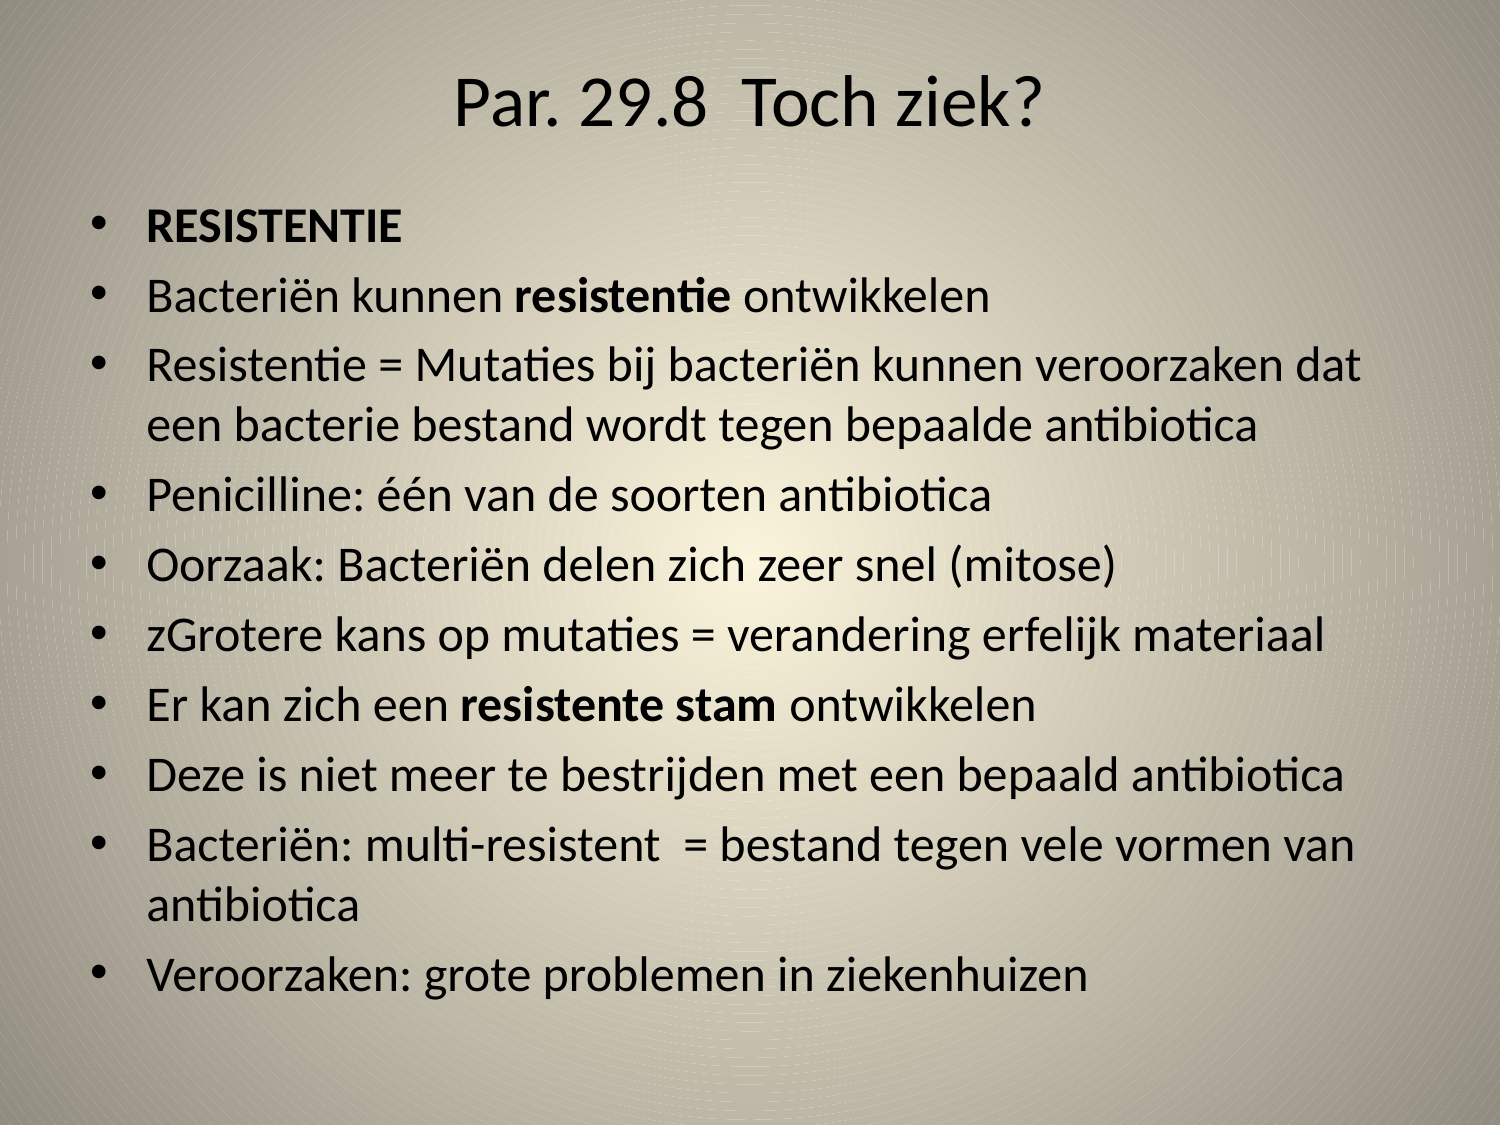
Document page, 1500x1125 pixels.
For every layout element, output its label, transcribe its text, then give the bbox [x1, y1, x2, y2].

list RESISTENTIE Bacteriën kunnen resistentie ontwikkelen Resistentie = Mutaties bij bacteriën kunnen veroorzaken dat een bacterie bestand wordt tegen bepaalde antibiotica Penicilline: één van de soorten antibiotica Oorzaak: Bacteriën delen zich zeer snel (mitose) zGrotere kans op mutaties = verandering erfelijk materiaal Er kan zich een resistente stam ontwikkelen Deze is niet meer te bestrijden met een bepaald antibiotica Bacteriën: multi-resistent = bestand tegen vele vormen van antibiotica Veroorzaken: grote problemen in ziekenhuizen [75, 184, 1425, 1059]
title Par. 29.8 Toch ziek? [75, 45, 1425, 149]
